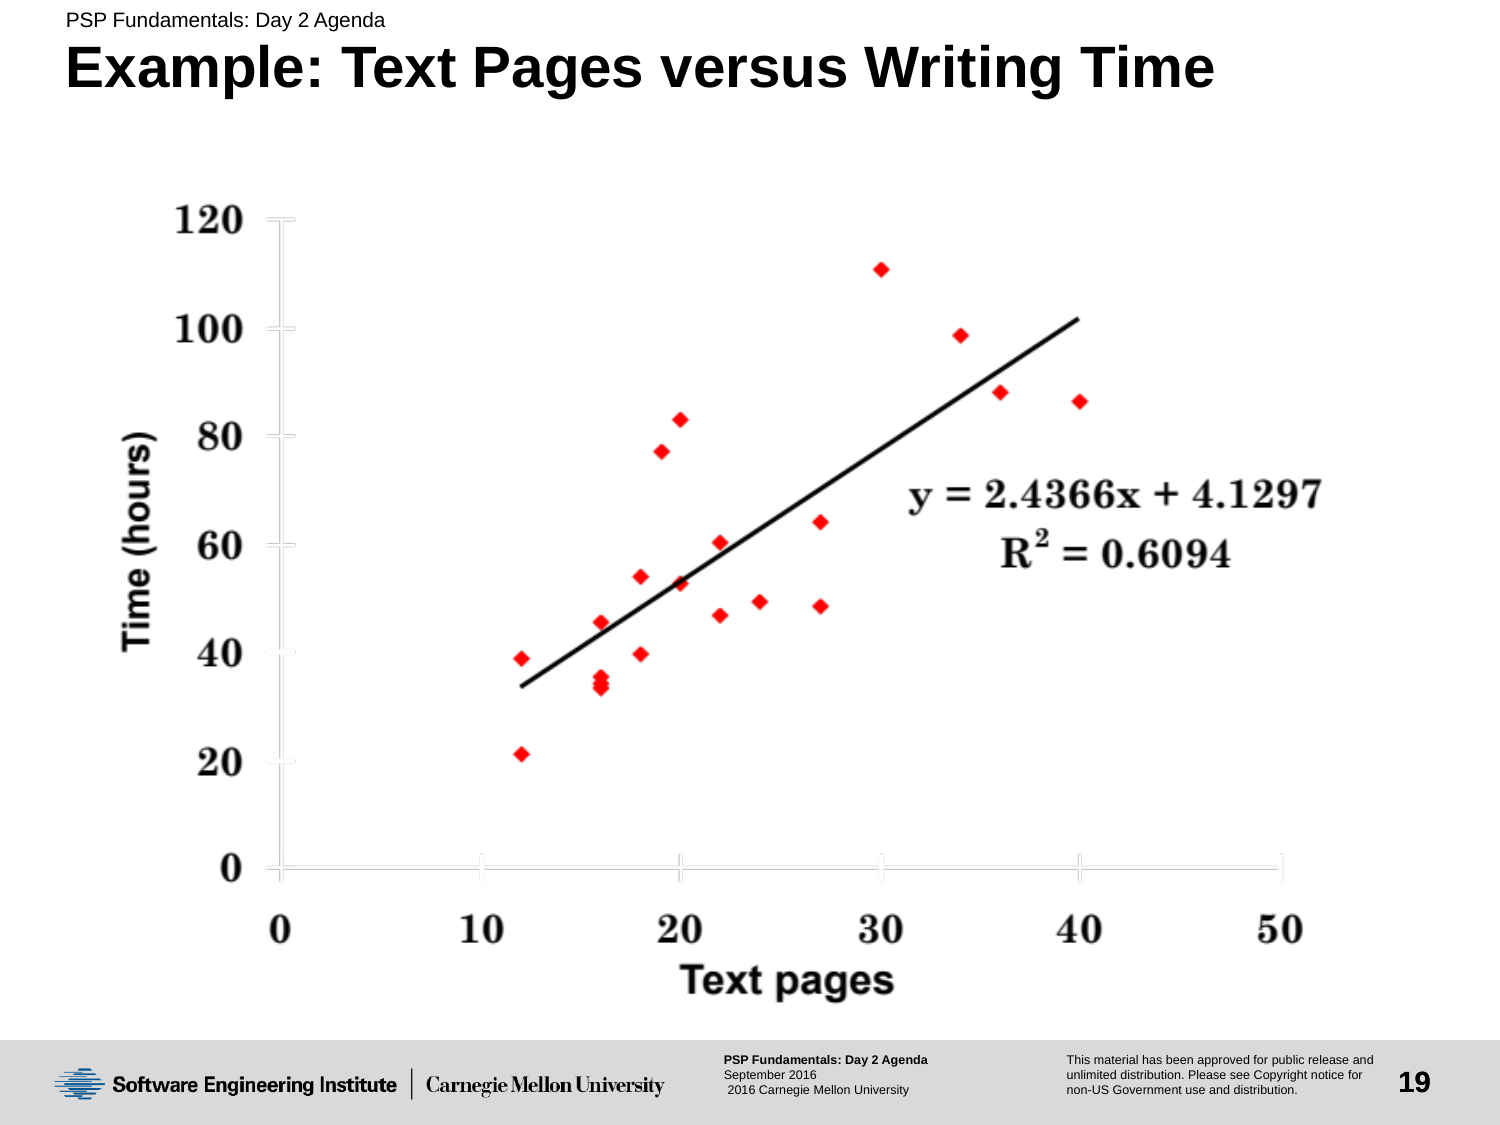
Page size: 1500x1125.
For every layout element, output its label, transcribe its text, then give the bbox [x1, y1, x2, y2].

title Example: Text Pages versus Writing Time [65, 37, 1430, 148]
picture [46, 1061, 673, 1104]
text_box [63, 155, 1340, 1044]
